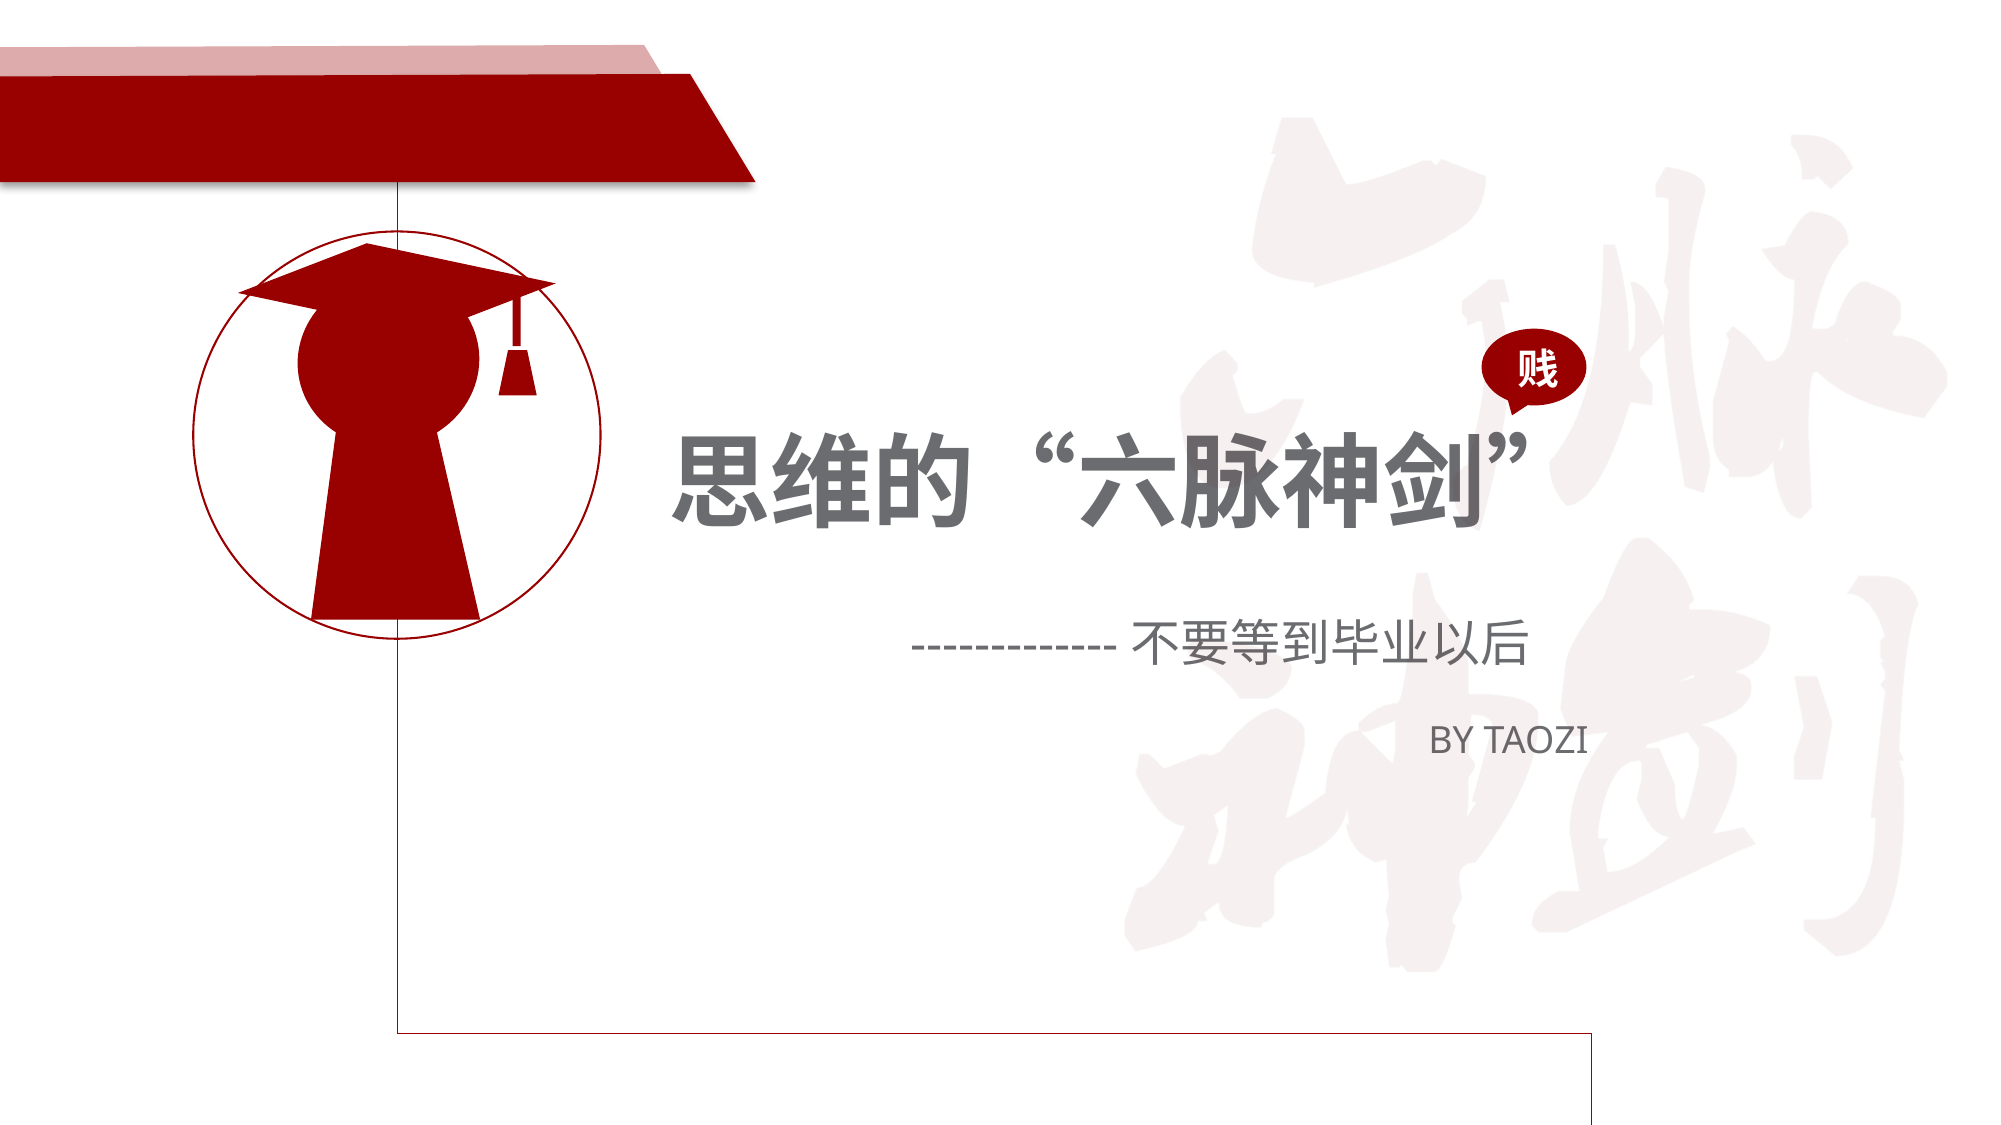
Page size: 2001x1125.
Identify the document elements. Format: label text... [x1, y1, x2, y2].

text_box [309, 620, 397, 640]
text_box 思维的“六脉神剑” [653, 371, 876, 601]
text_box [309, 230, 397, 250]
text_box [398, 620, 485, 640]
picture [876, 0, 2000, 1125]
text_box [0, 73, 756, 183]
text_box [242, 250, 552, 620]
text_box [398, 230, 485, 250]
text_box [0, 43, 663, 76]
text_box [192, 301, 242, 569]
text_box [552, 301, 602, 569]
